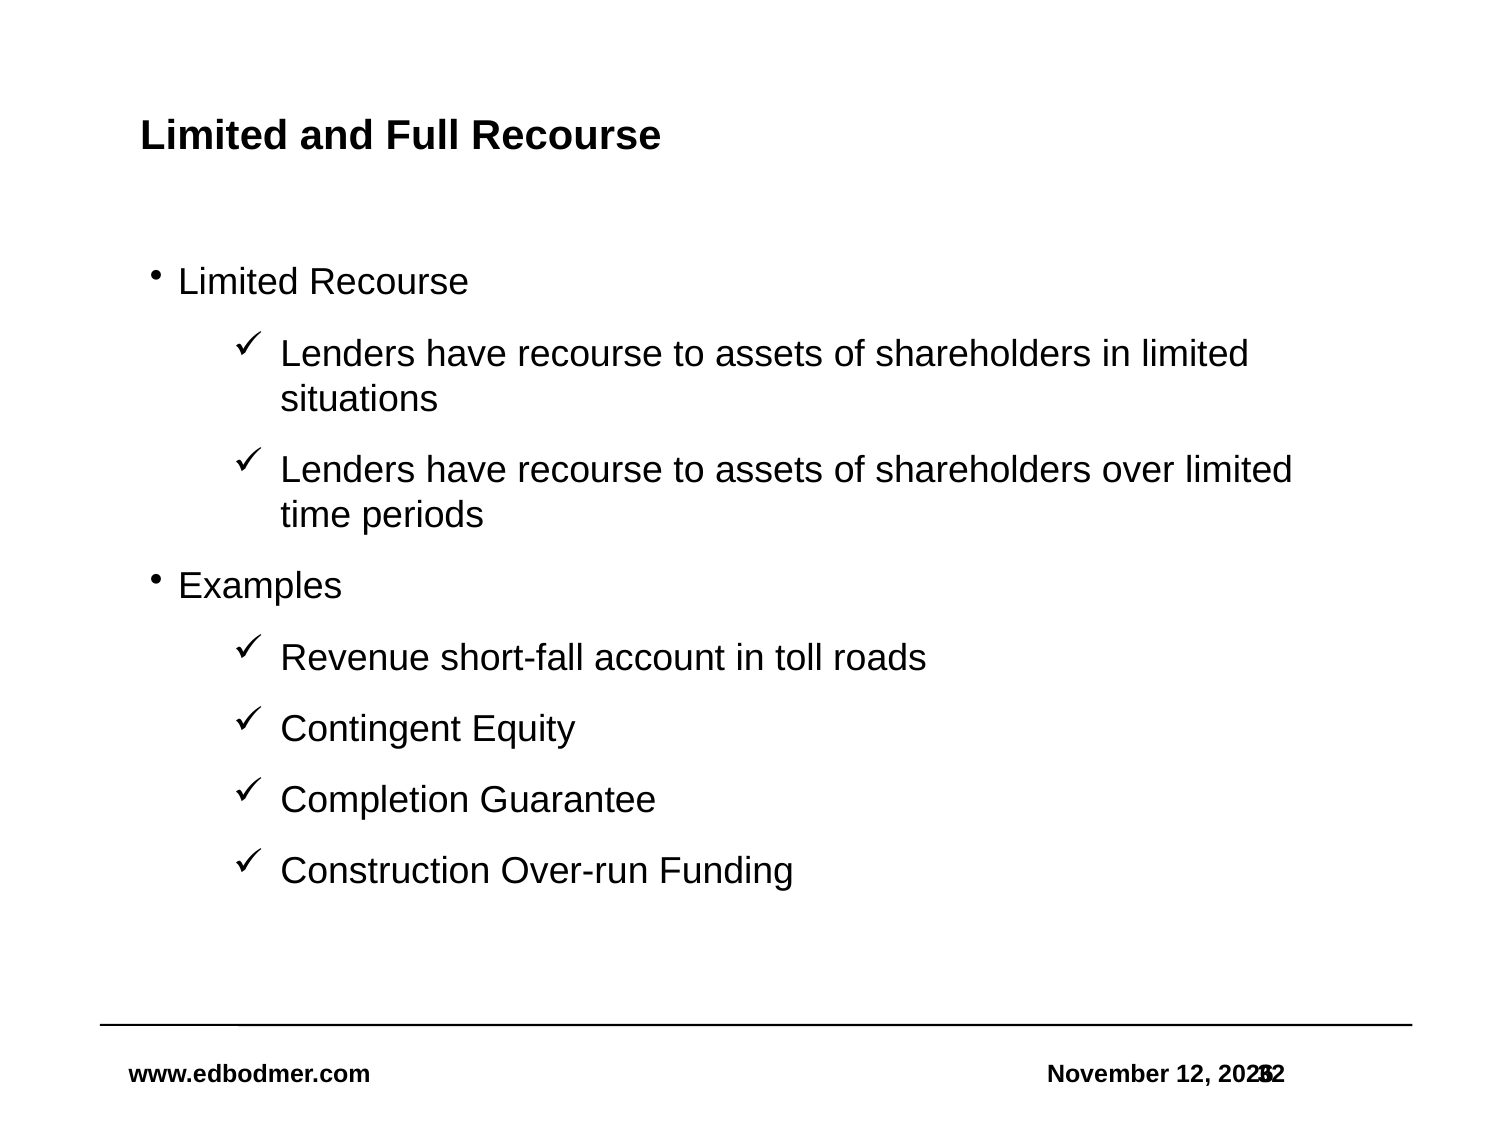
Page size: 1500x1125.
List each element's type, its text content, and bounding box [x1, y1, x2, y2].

list Limited Recourse Lenders have recourse to assets of shareholders in limited situations Lenders have recourse to assets of shareholders over limited time periods Examples Revenue short-fall account in toll roads Contingent Equity Completion Guarantee Construction Over-run Funding [124, 249, 1376, 1001]
title Limited and Full Recourse [124, 99, 1288, 226]
